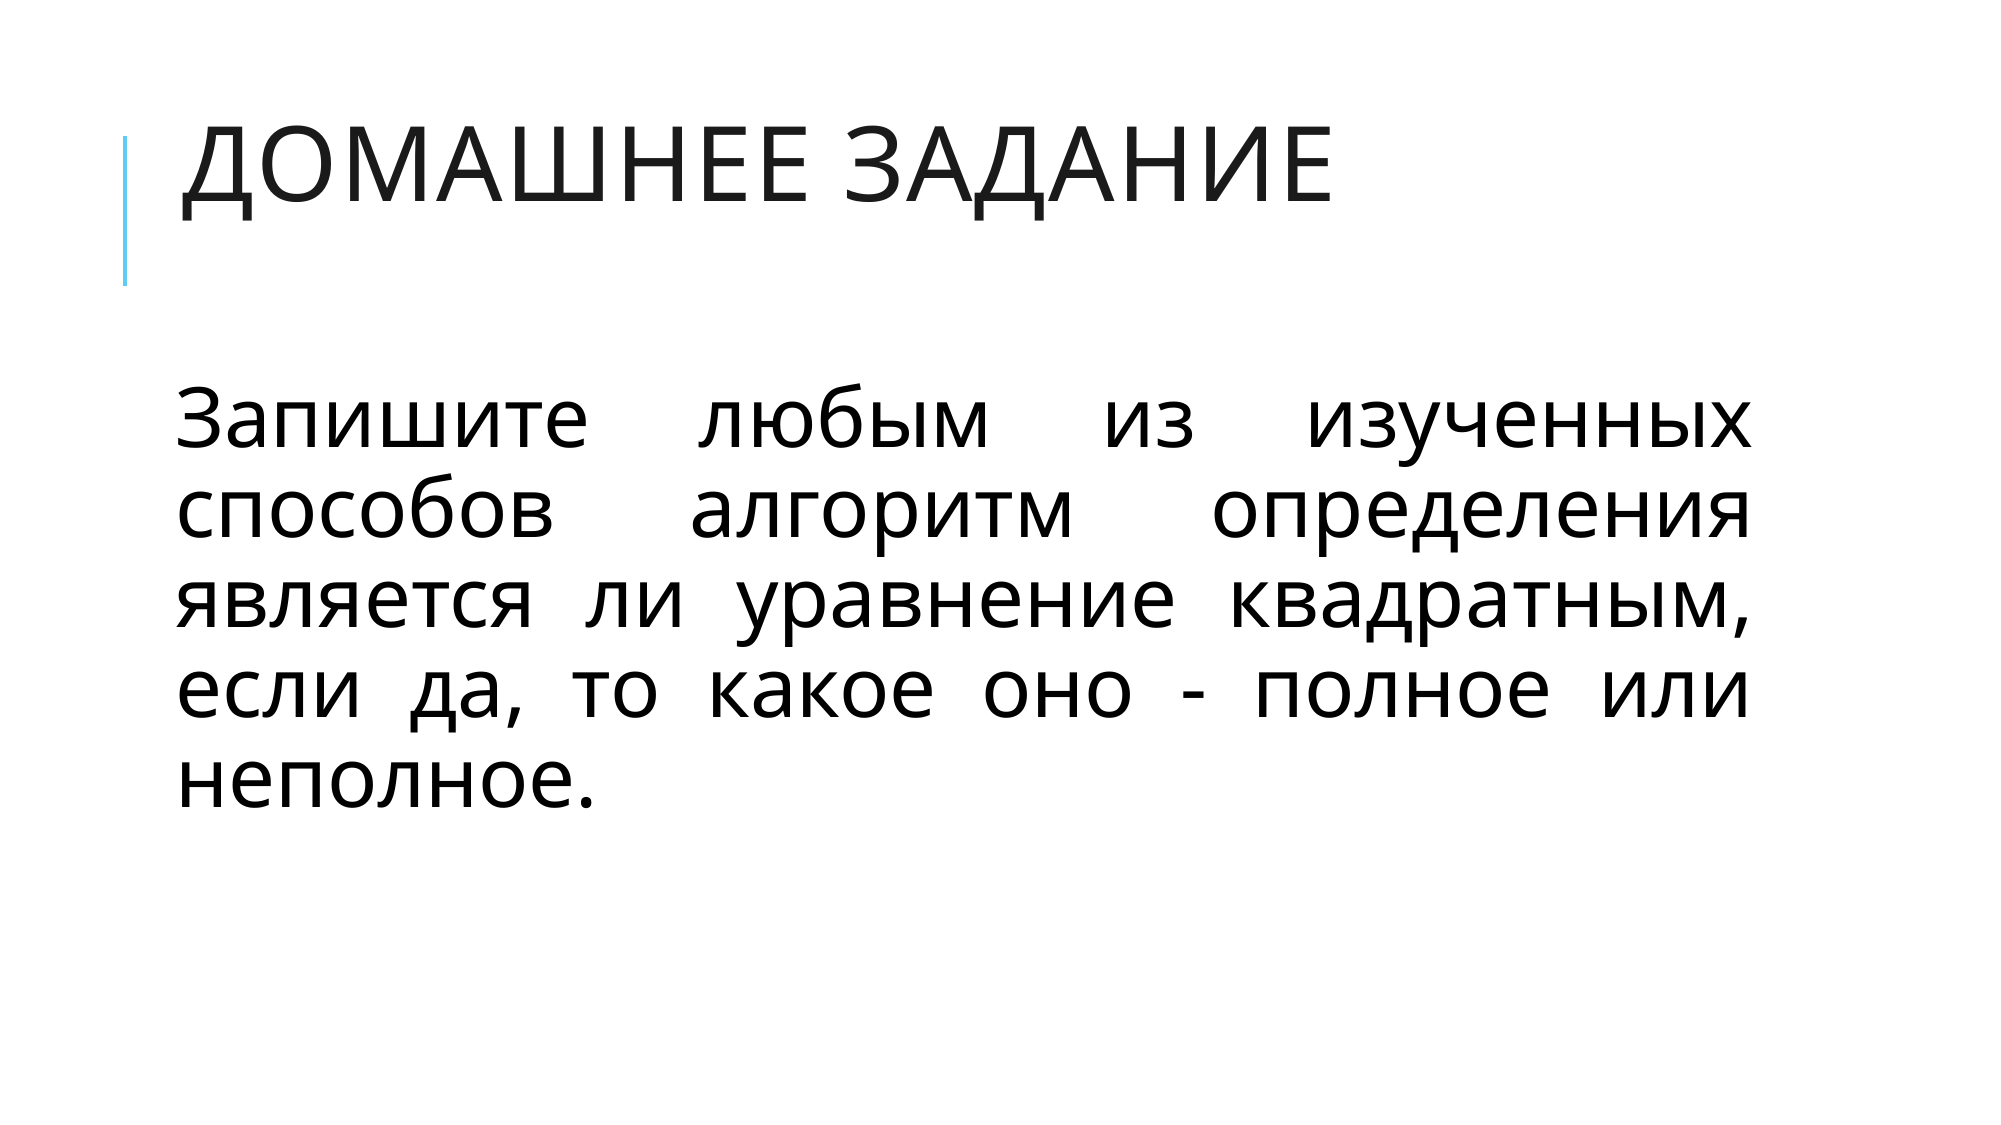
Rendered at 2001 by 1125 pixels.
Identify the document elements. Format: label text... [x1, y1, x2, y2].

list Запишите любым из изученных способов алгоритм определения является ли уравнение квадратным, если да, то какое оно - полное или неполное. [168, 367, 1763, 922]
title Домашнее задание [168, 48, 1763, 295]
